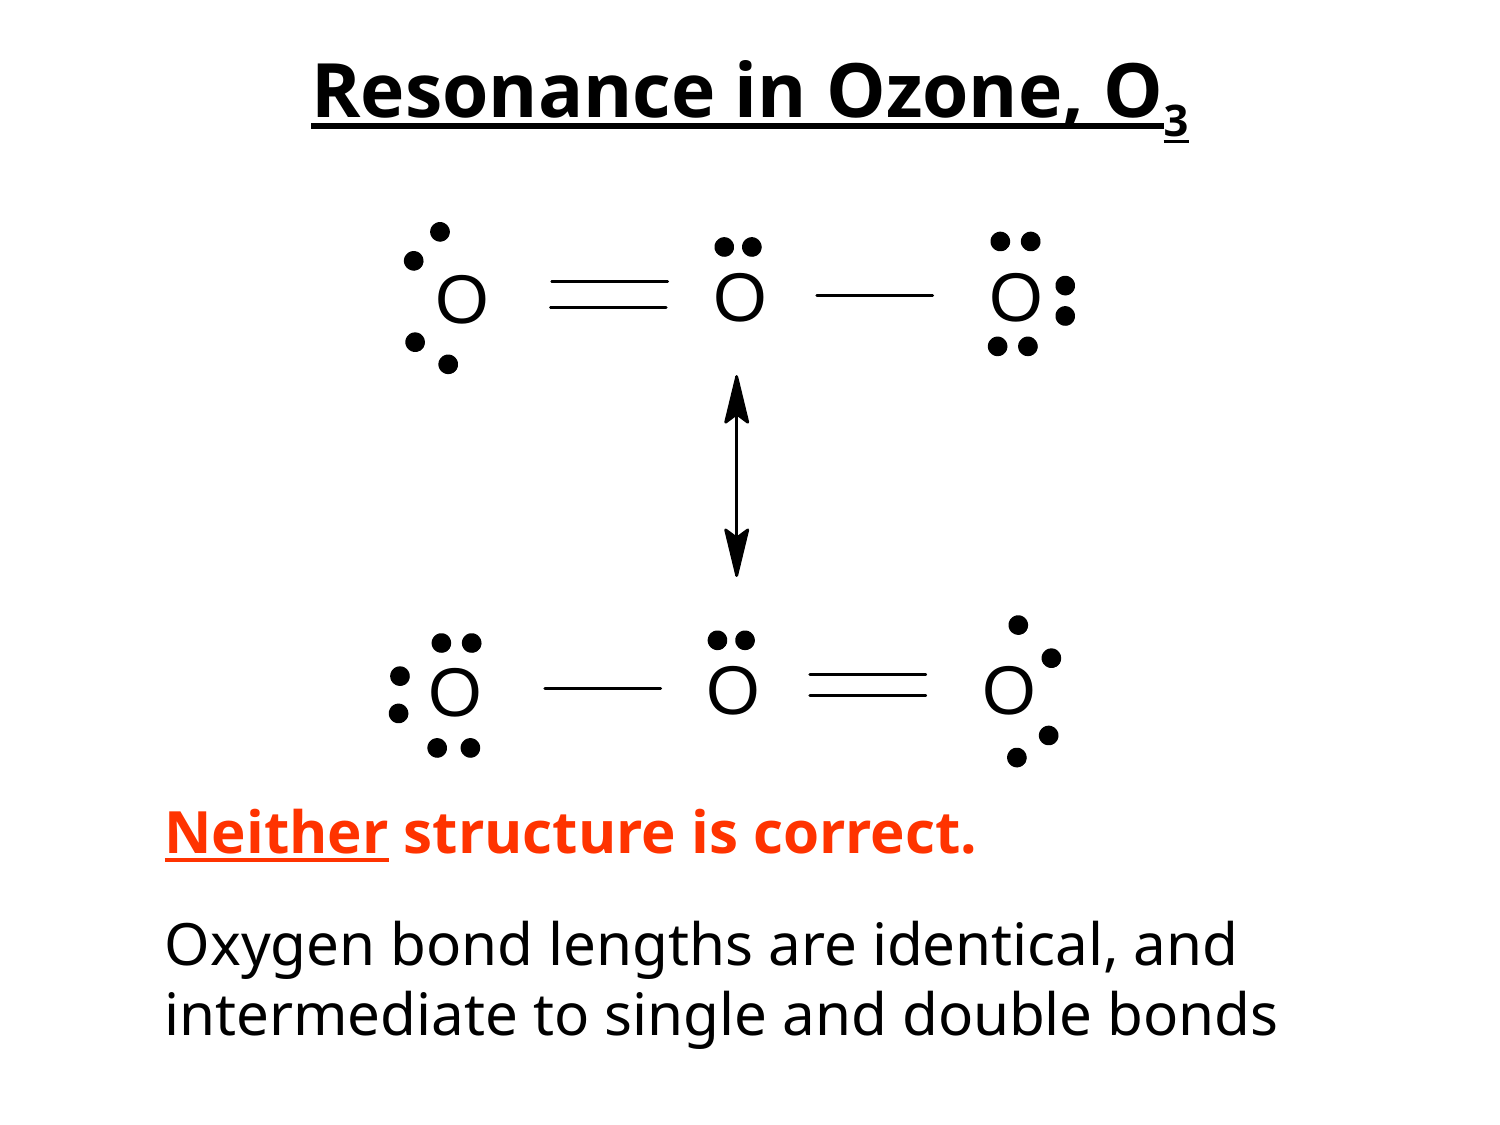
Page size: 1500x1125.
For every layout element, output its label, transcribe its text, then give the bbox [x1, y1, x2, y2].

text_box Oxygen bond lengths are identical, and intermediate to single and double bonds [149, 899, 1415, 1055]
text_box Neither structure is correct. [150, 787, 1075, 873]
title Resonance in Ozone, O3 [112, 0, 1388, 188]
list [387, 212, 1500, 782]
